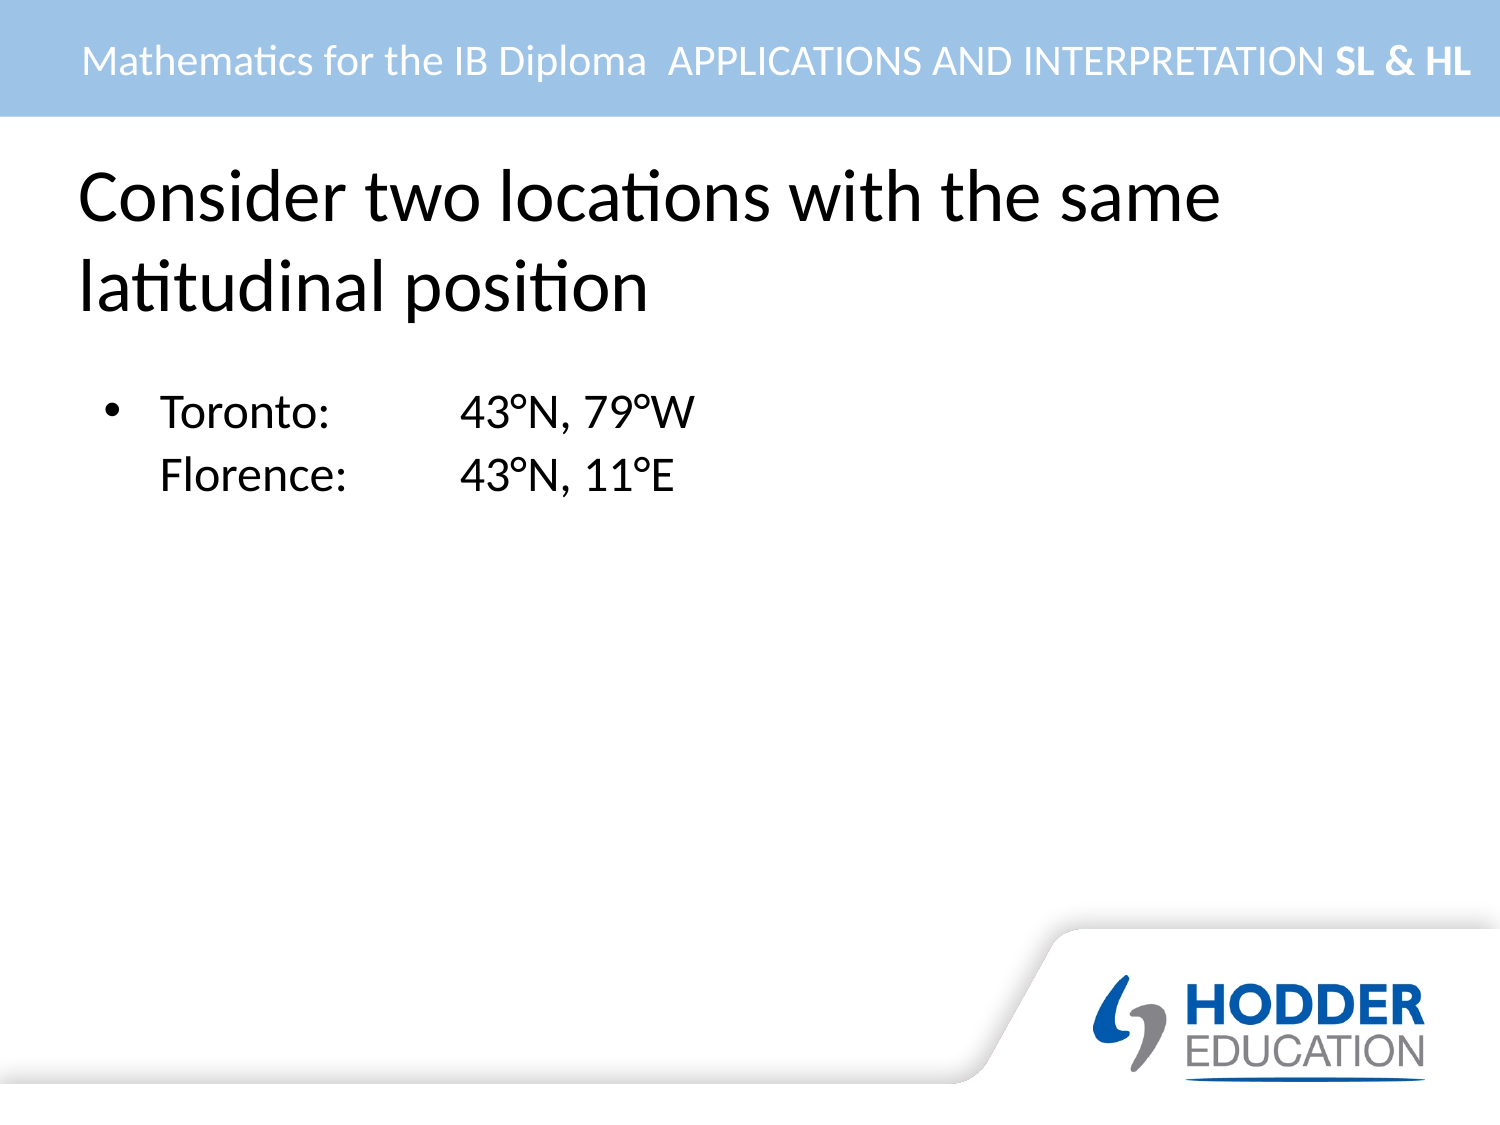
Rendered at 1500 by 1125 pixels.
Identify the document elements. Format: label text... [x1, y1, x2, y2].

text_box Consider two locations with the same latitudinal position [78, 146, 1433, 327]
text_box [0, 893, 1500, 1125]
text_box Toronto: 43°N, 79°W Florence: 43°N, 11°E [88, 327, 782, 893]
text_box Mathematics for the IB Diploma APPLICATIONS AND INTERPRETATION SL & HL [0, 0, 1500, 118]
